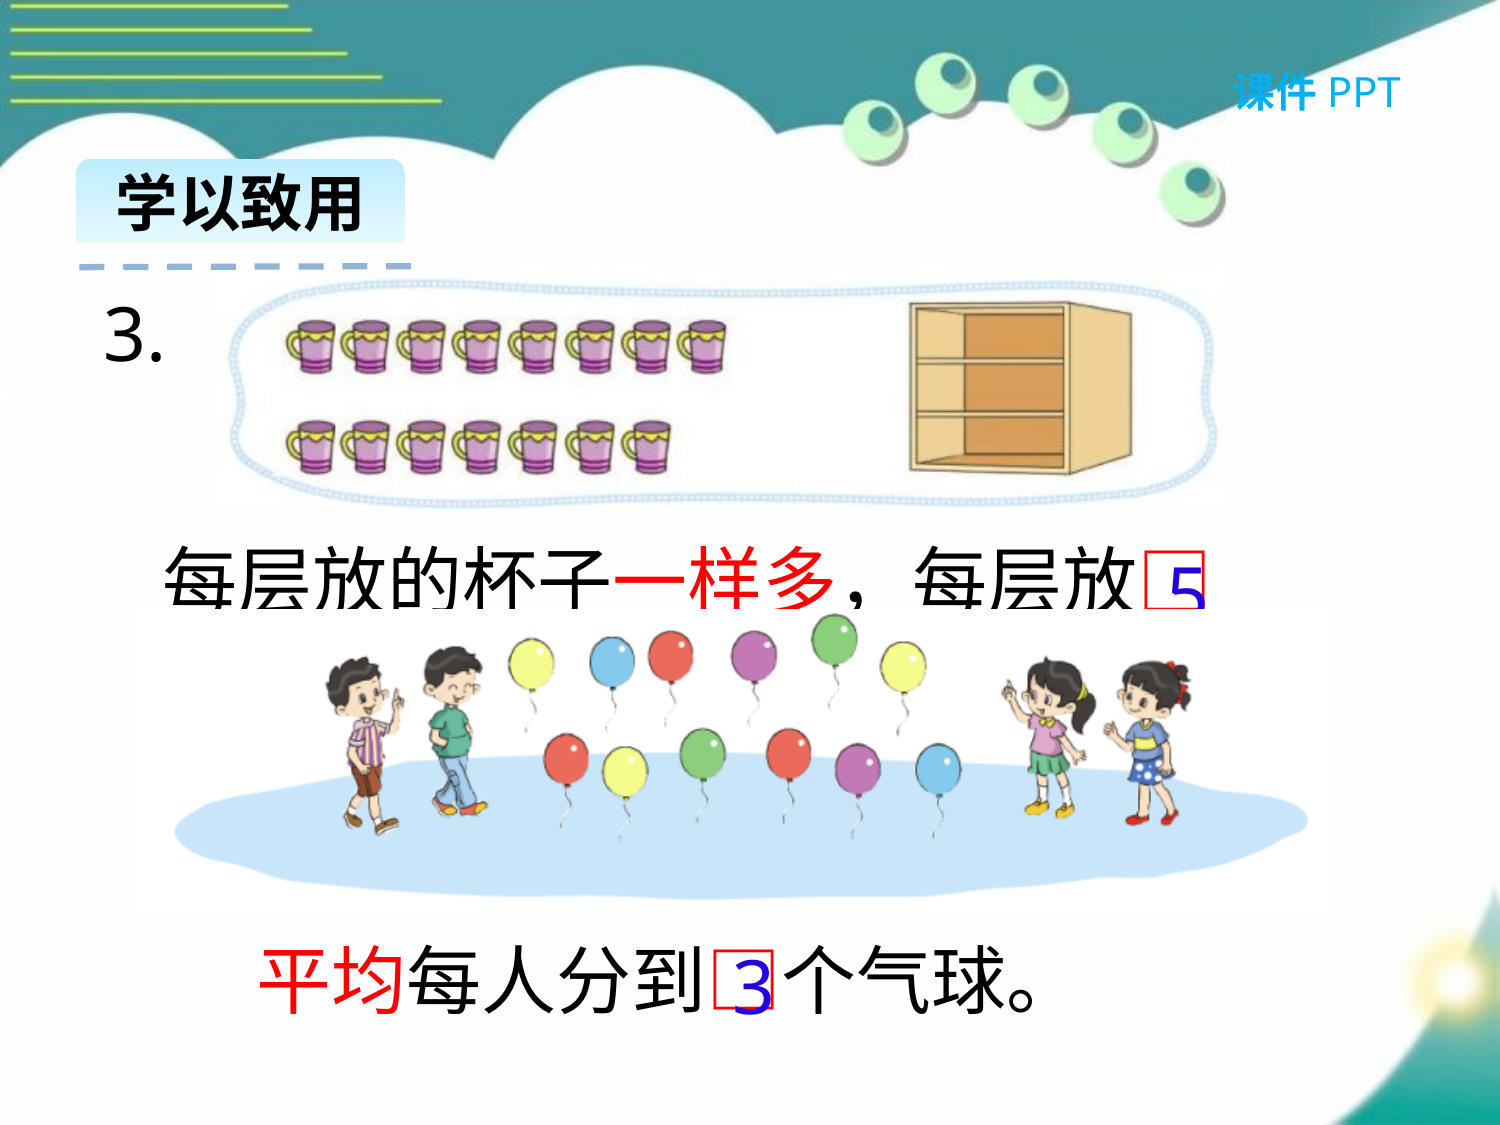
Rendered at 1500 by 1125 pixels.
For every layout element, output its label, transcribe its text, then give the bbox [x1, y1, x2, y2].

text_box 5 [1151, 538, 1225, 608]
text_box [76, 158, 420, 268]
text_box 3 [717, 931, 791, 1037]
text_box 课件PPT [1218, 58, 1418, 124]
text_box 平均每人分到□个气球。 [242, 925, 1417, 1031]
text_box 每层放的杯子一样多，每层放□个。 [147, 527, 1361, 722]
text_box 3. [88, 279, 207, 384]
picture [0, 0, 1500, 1125]
